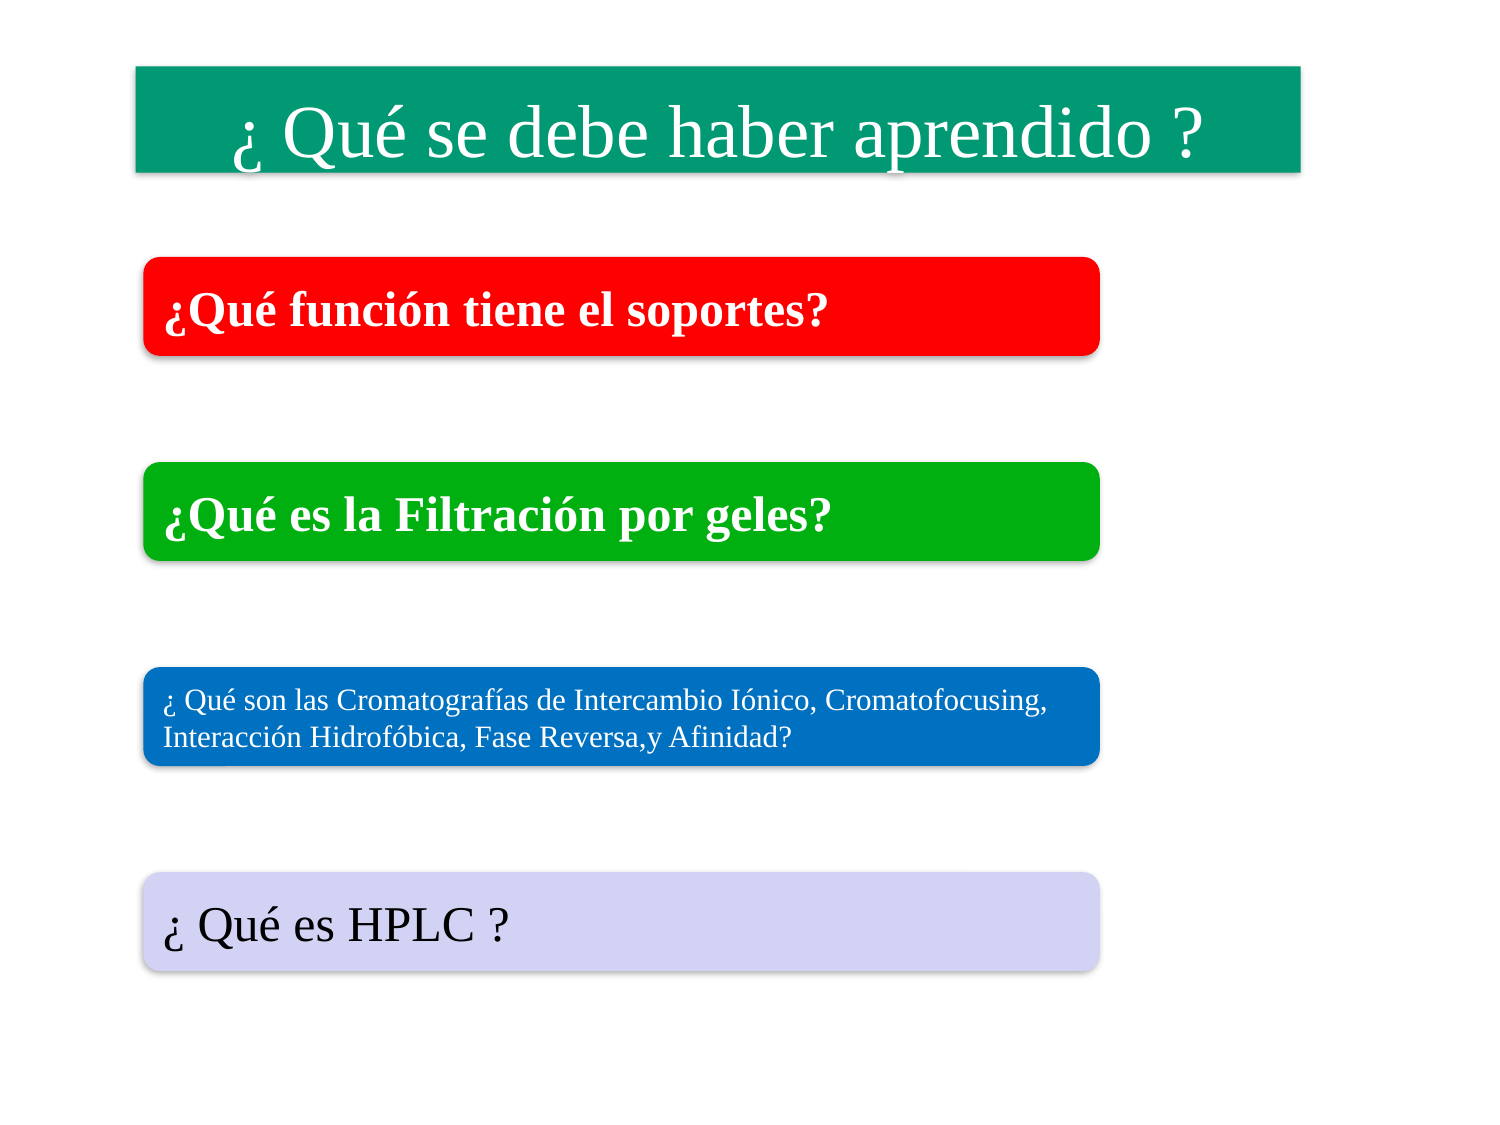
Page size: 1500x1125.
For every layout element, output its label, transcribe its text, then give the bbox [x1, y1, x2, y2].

text_box ¿ Qué se debe haber aprendido ? [135, 66, 1301, 173]
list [74, 245, 1442, 1067]
